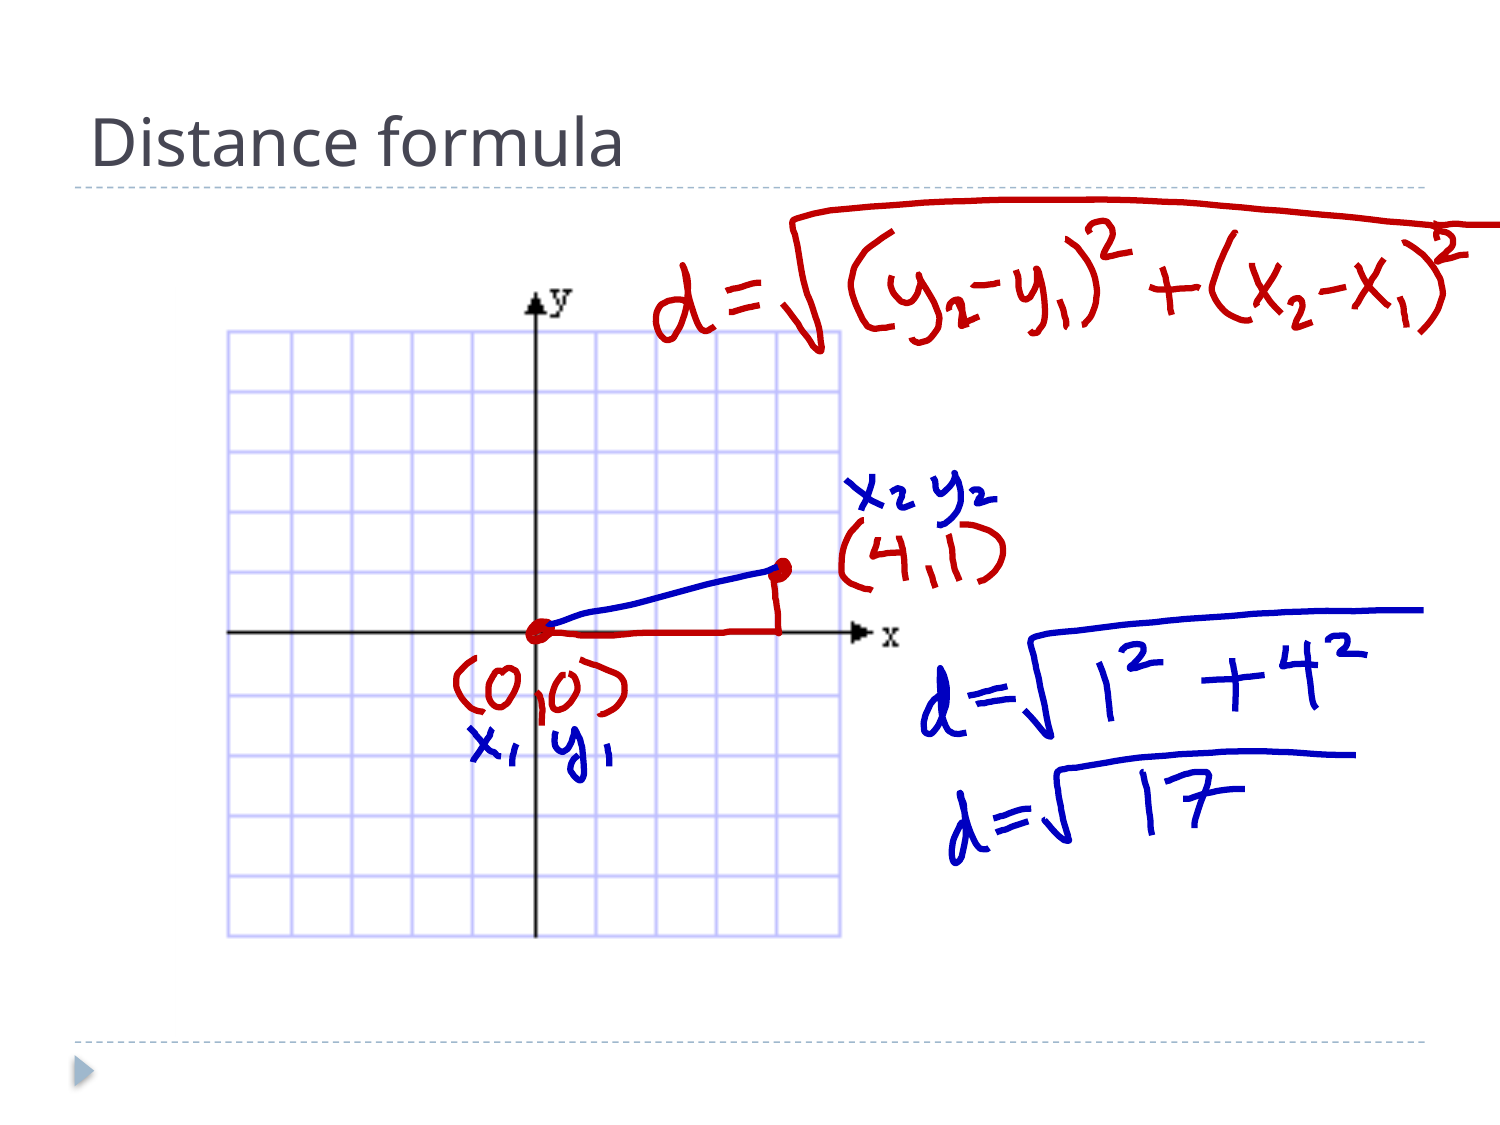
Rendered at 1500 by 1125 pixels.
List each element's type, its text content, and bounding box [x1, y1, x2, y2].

text_box [970, 488, 998, 505]
text_box [1435, 230, 1469, 263]
text_box [1183, 788, 1245, 800]
text_box [1201, 677, 1233, 682]
text_box [1327, 634, 1368, 656]
text_box [971, 281, 1001, 287]
text_box [927, 565, 937, 589]
text_box [1306, 640, 1318, 710]
text_box [1264, 289, 1282, 315]
text_box [1319, 286, 1347, 293]
text_box [947, 533, 961, 581]
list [174, 287, 906, 1038]
text_box [993, 807, 1032, 820]
text_box [849, 229, 895, 287]
text_box [976, 698, 1016, 706]
text_box [1210, 231, 1253, 322]
text_box [1433, 222, 1500, 226]
text_box [922, 667, 967, 735]
text_box [995, 820, 1029, 834]
text_box [889, 275, 896, 287]
text_box [1120, 643, 1164, 670]
text_box [1251, 262, 1266, 292]
text_box [681, 264, 689, 287]
text_box [1023, 609, 1424, 738]
text_box [791, 198, 1438, 290]
text_box [1065, 238, 1098, 326]
text_box [1311, 660, 1319, 666]
text_box [1161, 266, 1173, 316]
text_box [1231, 658, 1237, 712]
text_box [1015, 267, 1046, 334]
text_box [959, 523, 1004, 583]
text_box [1141, 771, 1153, 836]
text_box [1043, 750, 1356, 842]
text_box [1236, 674, 1265, 680]
text_box [1353, 258, 1385, 310]
text_box [1058, 299, 1069, 329]
text_box [948, 298, 980, 327]
text_box [1164, 771, 1210, 829]
text_box [911, 273, 941, 344]
text_box [1149, 286, 1166, 291]
text_box [1255, 263, 1281, 307]
text_box [738, 281, 762, 287]
text_box [967, 685, 1008, 697]
text_box [1169, 286, 1201, 291]
text_box [1087, 220, 1133, 258]
text_box [1355, 263, 1370, 286]
text_box [1098, 661, 1113, 722]
title Distance formula [75, 24, 1425, 188]
text_box [1289, 297, 1313, 329]
text_box [1369, 283, 1391, 308]
text_box [1398, 296, 1408, 328]
text_box [1281, 645, 1307, 668]
text_box [1402, 241, 1444, 334]
text_box [932, 472, 962, 526]
text_box [950, 792, 990, 864]
